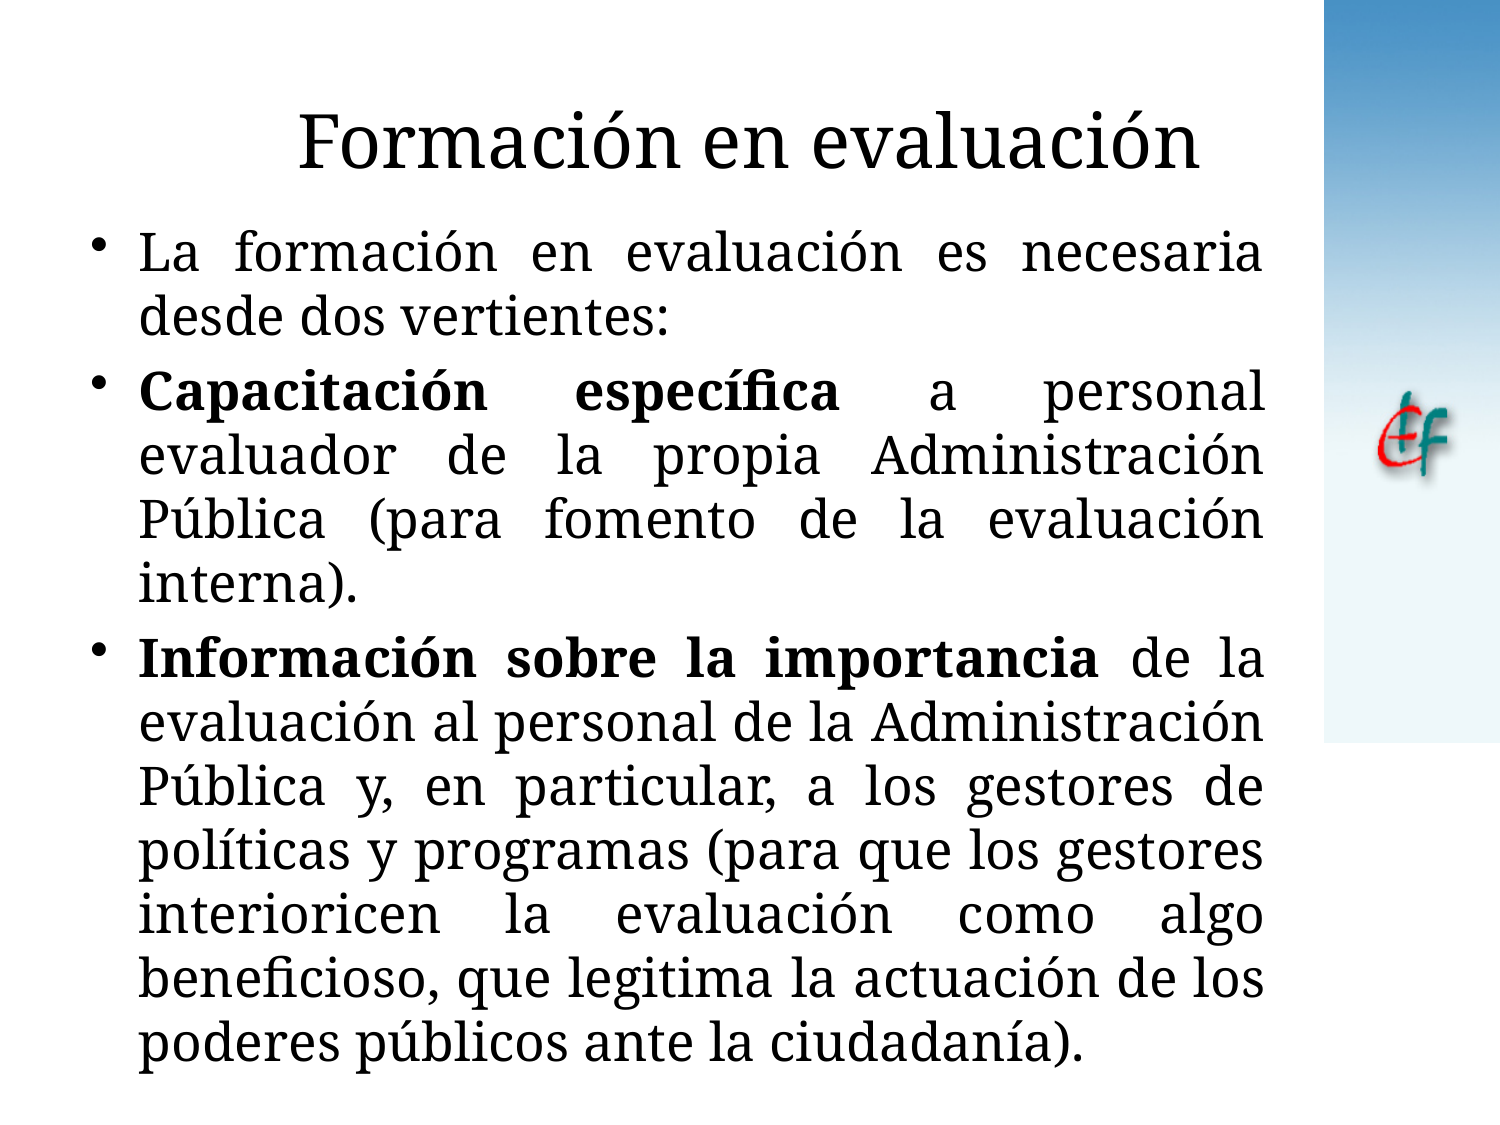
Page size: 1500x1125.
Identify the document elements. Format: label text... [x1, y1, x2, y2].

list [1323, 0, 1500, 743]
title Formación en evaluación [74, 44, 1318, 233]
list La formación en evaluación es necesaria desde dos vertientes: Capacitación específica a personal evaluador de la propia Administración Pública (para fomento de la evaluación interna). Información sobre la importancia de la evaluación al personal de la Administración Pública y, en particular, a los gestores de políticas y programas (para que los gestores interioricen la evaluación como algo beneficioso, que legitima la actuación de los poderes públicos ante la ciudadanía). [74, 210, 1282, 1102]
